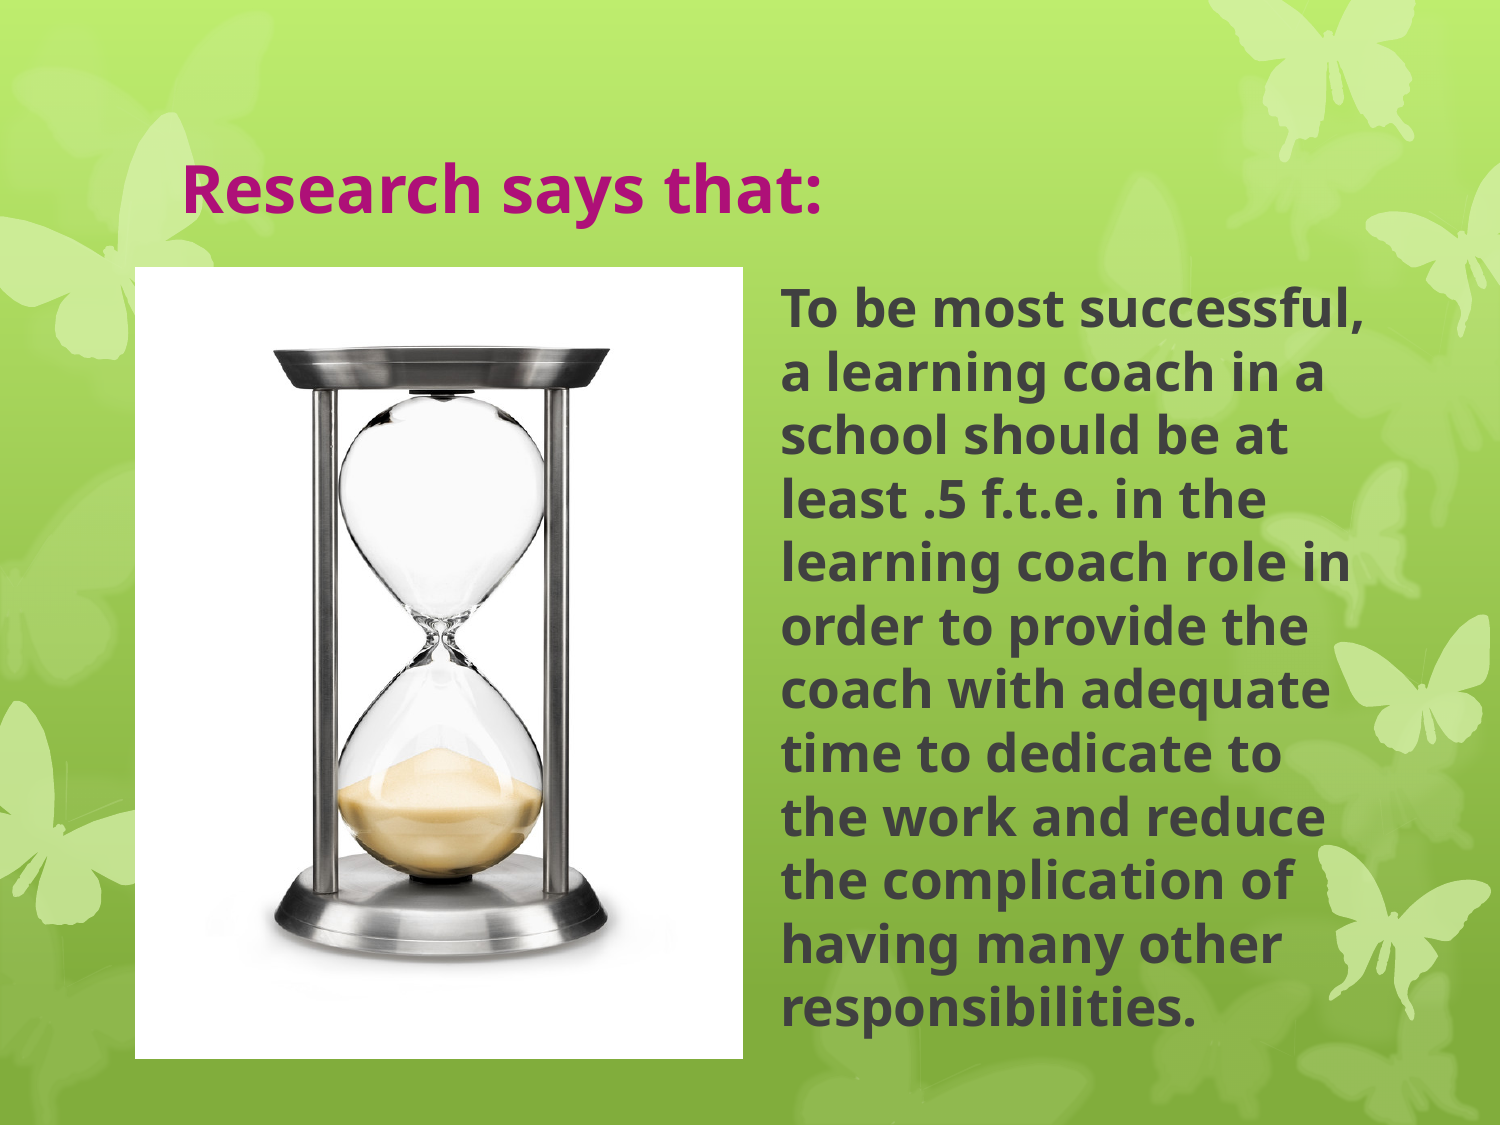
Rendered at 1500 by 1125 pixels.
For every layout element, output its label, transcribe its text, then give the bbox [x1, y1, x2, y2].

picture [135, 266, 744, 1060]
title Research says that: [165, 110, 1334, 263]
list To be most successful, a learning coach in a school should be at least .5 f.t.e. in the learning coach role in order to provide the coach with adequate time to dedicate to the work and reduce the complication of having many other responsibilities. [765, 267, 1400, 1059]
